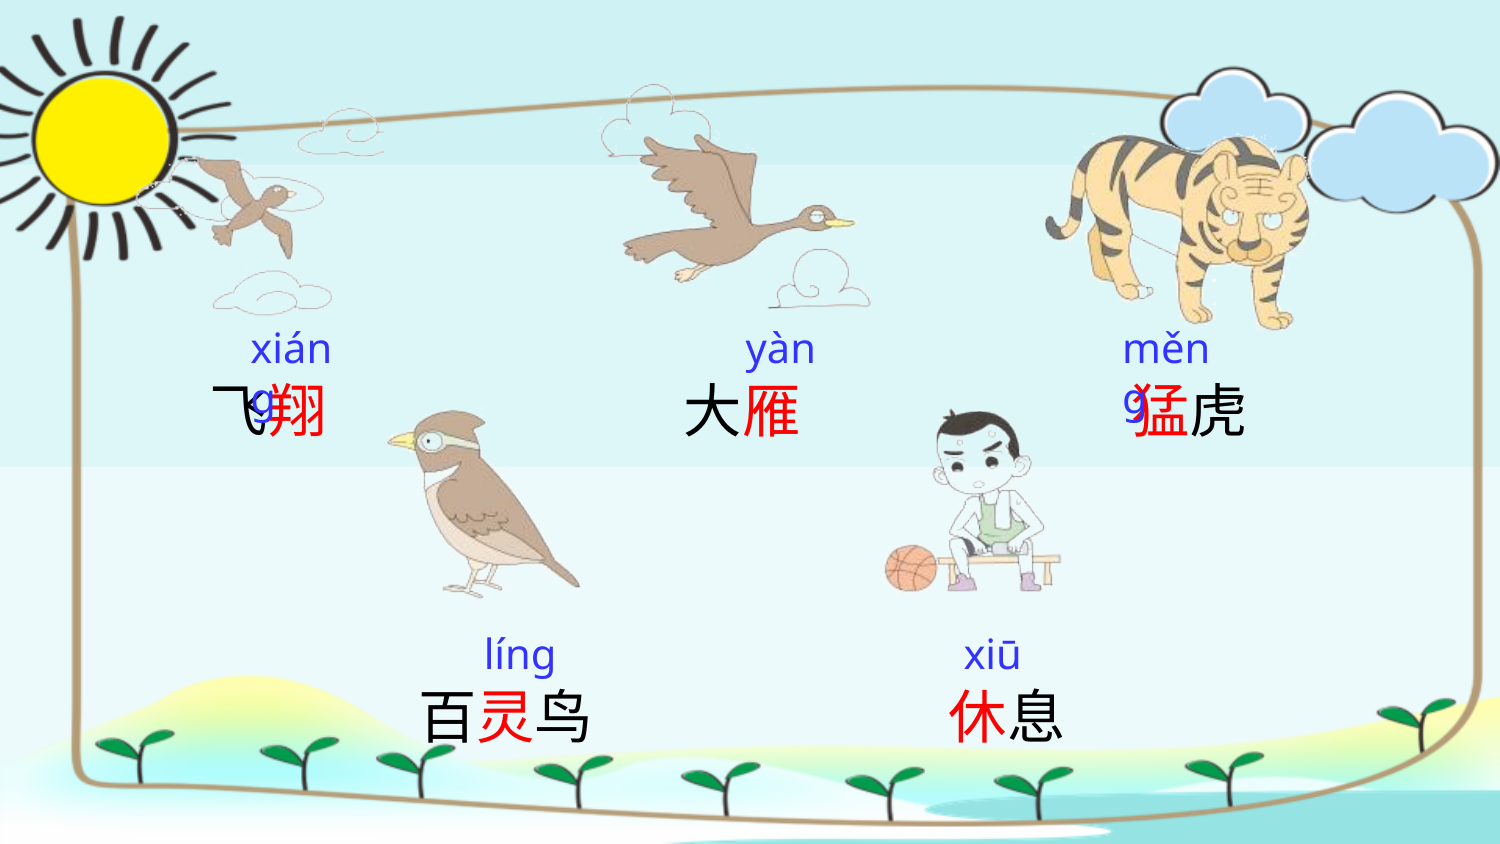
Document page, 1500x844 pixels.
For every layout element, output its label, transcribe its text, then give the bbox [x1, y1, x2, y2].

picture [0, 0, 1500, 844]
text_box 猛虎 [1116, 366, 1329, 452]
text_box líng [469, 620, 586, 685]
text_box 休息 [934, 672, 1096, 758]
text_box 百灵鸟 [403, 672, 652, 758]
text_box 飞翔 [195, 366, 357, 452]
text_box xiáng [235, 328, 367, 430]
text_box xiū [948, 620, 1065, 685]
text_box 大雁 [669, 366, 831, 452]
text_box měng [1107, 343, 1251, 430]
text_box yàn [730, 323, 847, 380]
